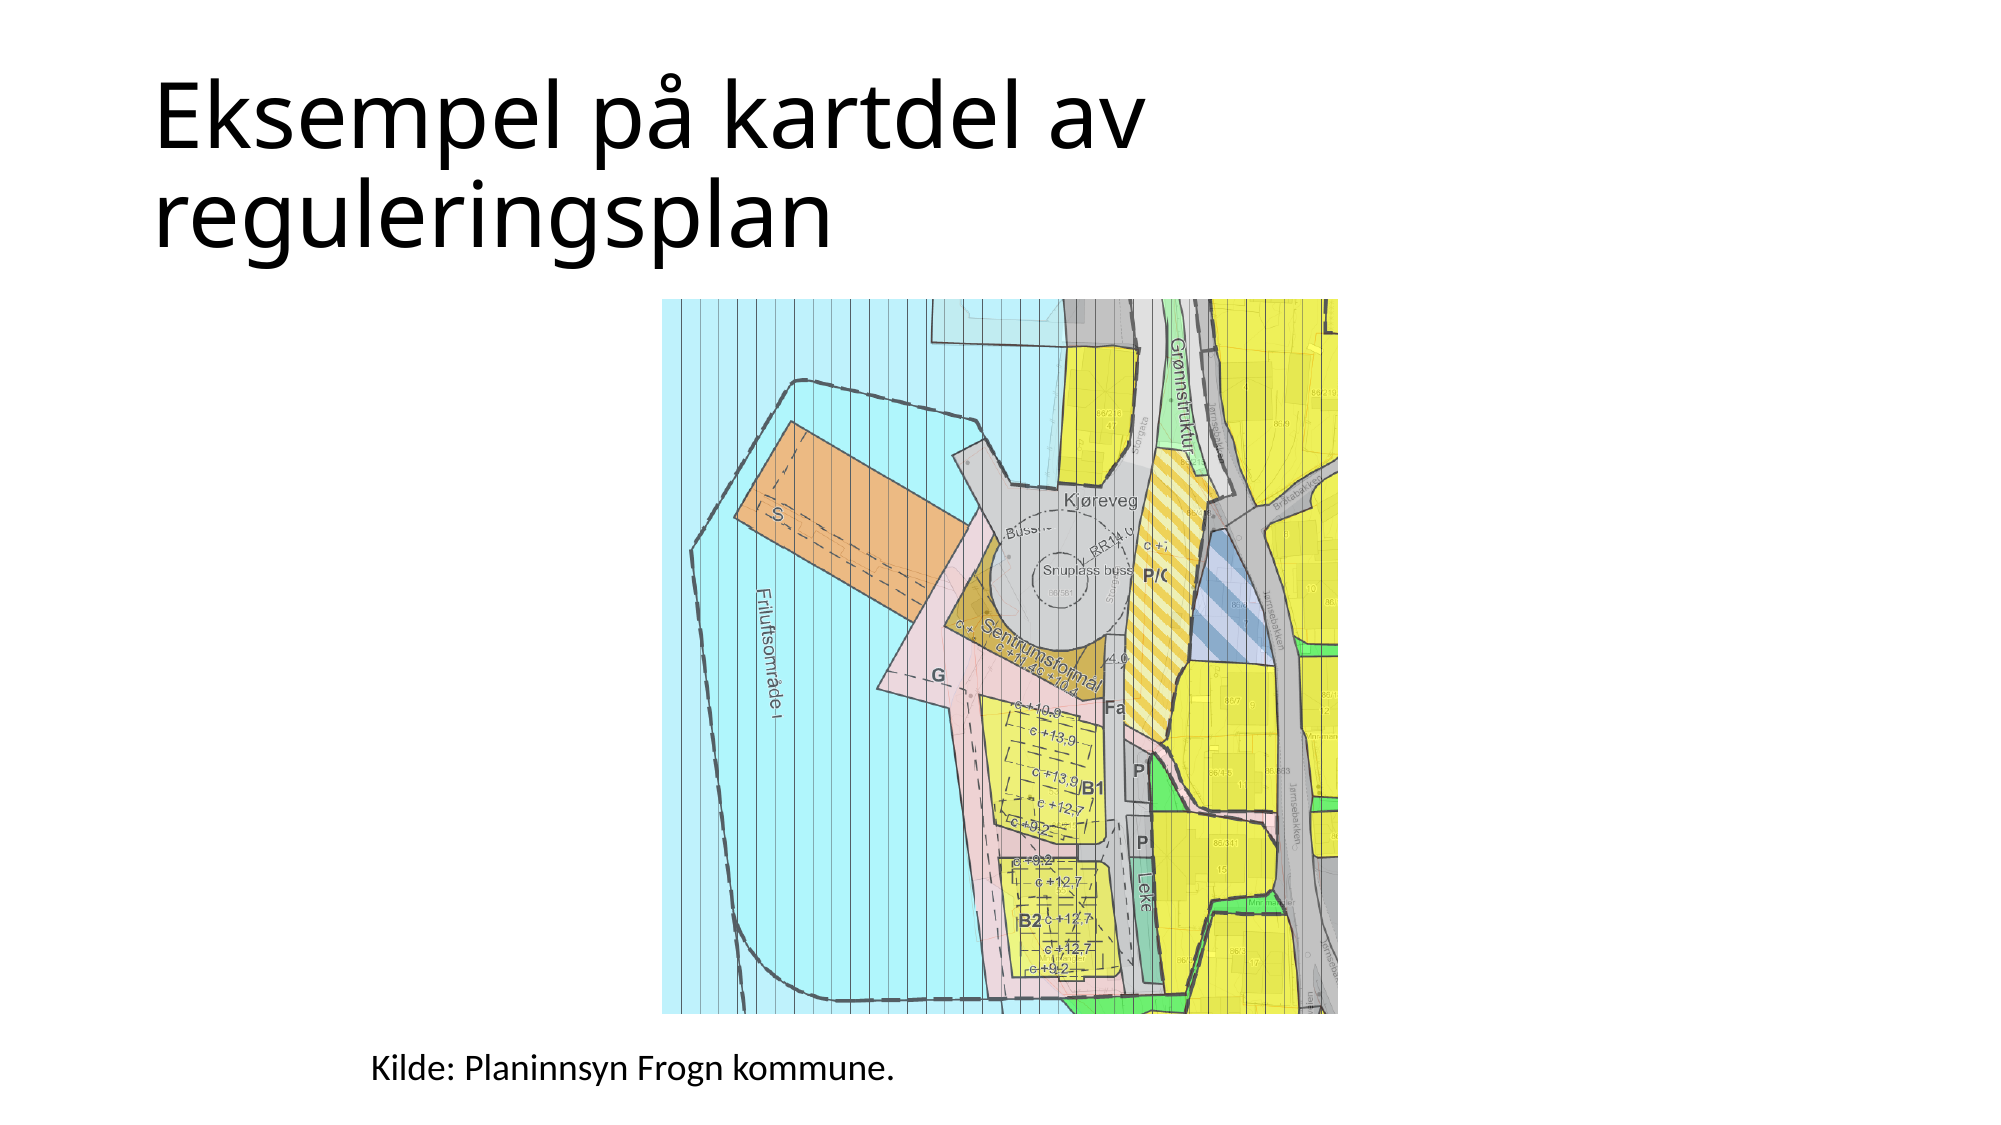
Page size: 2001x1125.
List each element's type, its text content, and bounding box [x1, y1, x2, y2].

text_box Kilde: Planinnsyn Frogn kommune. [356, 1035, 911, 1096]
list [662, 299, 1338, 1014]
title Eksempel på kartdel av reguleringsplan [137, 59, 1863, 278]
